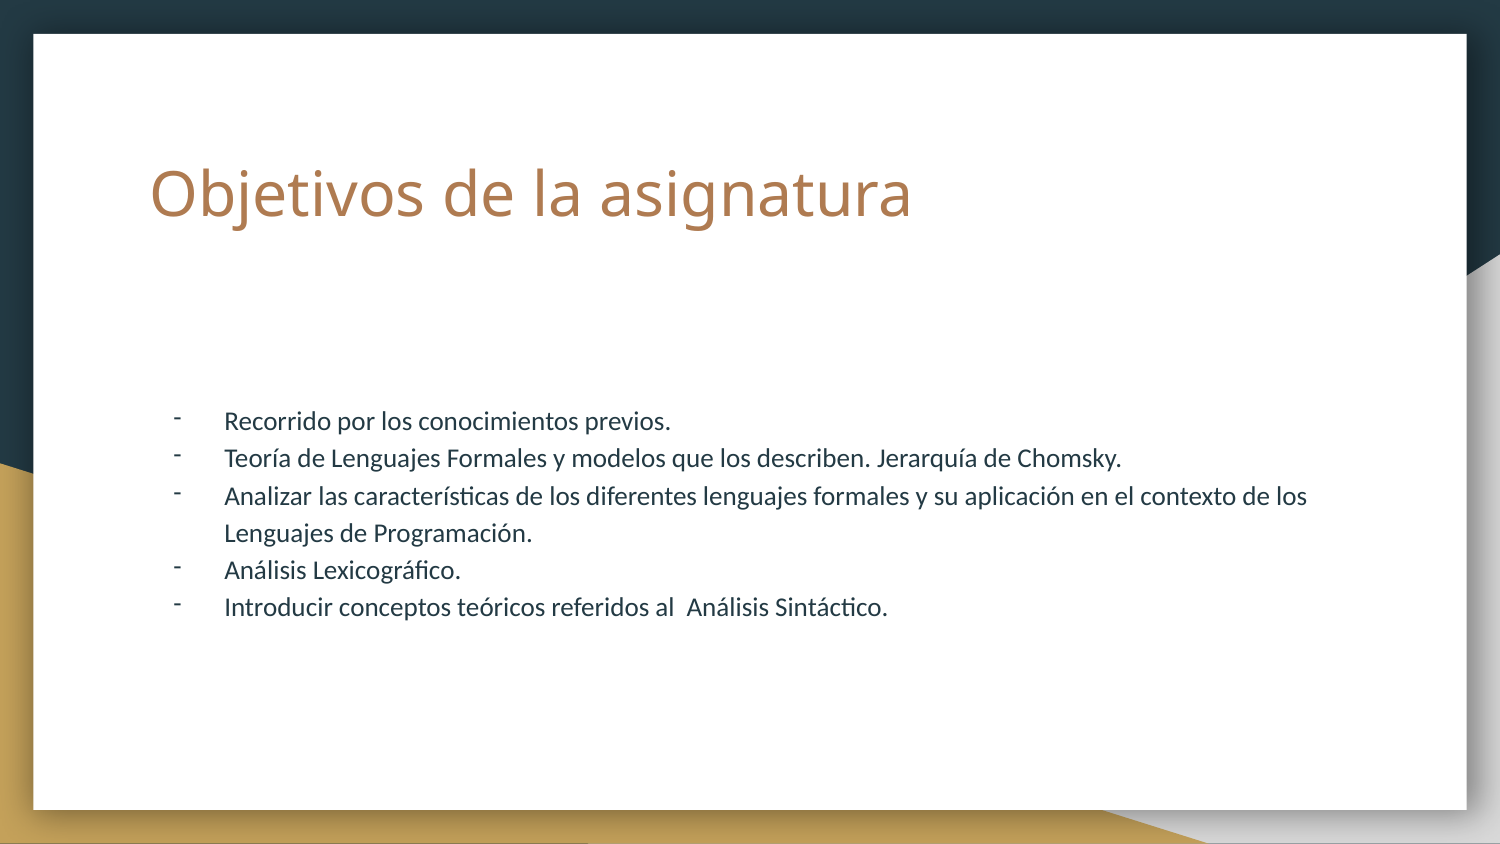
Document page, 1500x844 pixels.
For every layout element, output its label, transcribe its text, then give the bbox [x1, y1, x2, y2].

list Recorrido por los conocimientos previos. Teoría de Lenguajes Formales y modelos que los describen. Jerarquía de Chomsky. Analizar las características de los diferentes lenguajes formales y su aplicación en el contexto de los Lenguajes de Programación. Análisis Lexicográfico. Introducir conceptos teóricos referidos al Análisis Sintáctico. [134, 326, 1366, 729]
title Objetivos de la asignatura [134, 138, 1366, 296]
